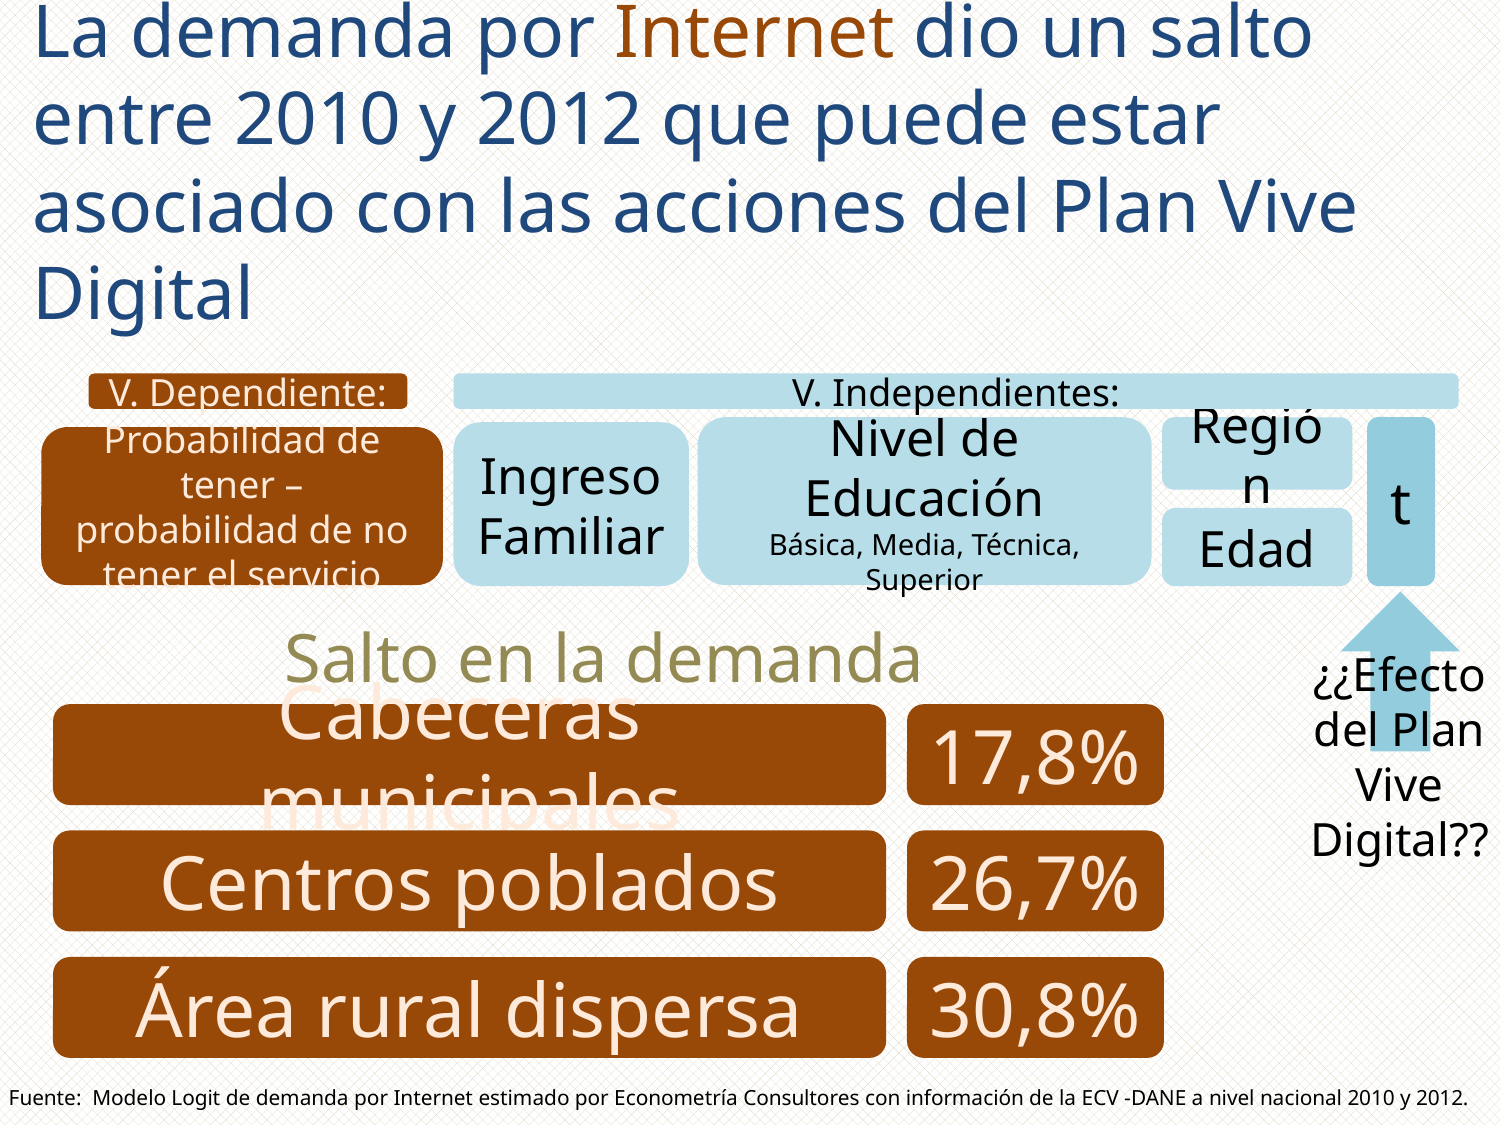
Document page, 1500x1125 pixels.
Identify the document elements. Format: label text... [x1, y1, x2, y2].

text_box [1293, 591, 1500, 877]
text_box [453, 416, 1436, 587]
text_box Probabilidad de tener – probabilidad de no tener el servicio [39, 424, 446, 588]
text_box Salto en la demanda [57, 608, 1152, 702]
text_box La demanda por Internet dio un salto entre 2010 y 2012 que puede estar asociado con las acciones del Plan Vive Digital [17, 0, 1495, 342]
text_box V. Independientes: [451, 371, 1461, 411]
text_box V. Dependiente: [86, 371, 410, 411]
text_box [52, 703, 1165, 1059]
text_box Fuente: Modelo Logit de demanda por Internet estimado por Econometría Consultores con información de la ECV -DANE a nivel nacional 2010 y 2012. [0, 1077, 1500, 1118]
